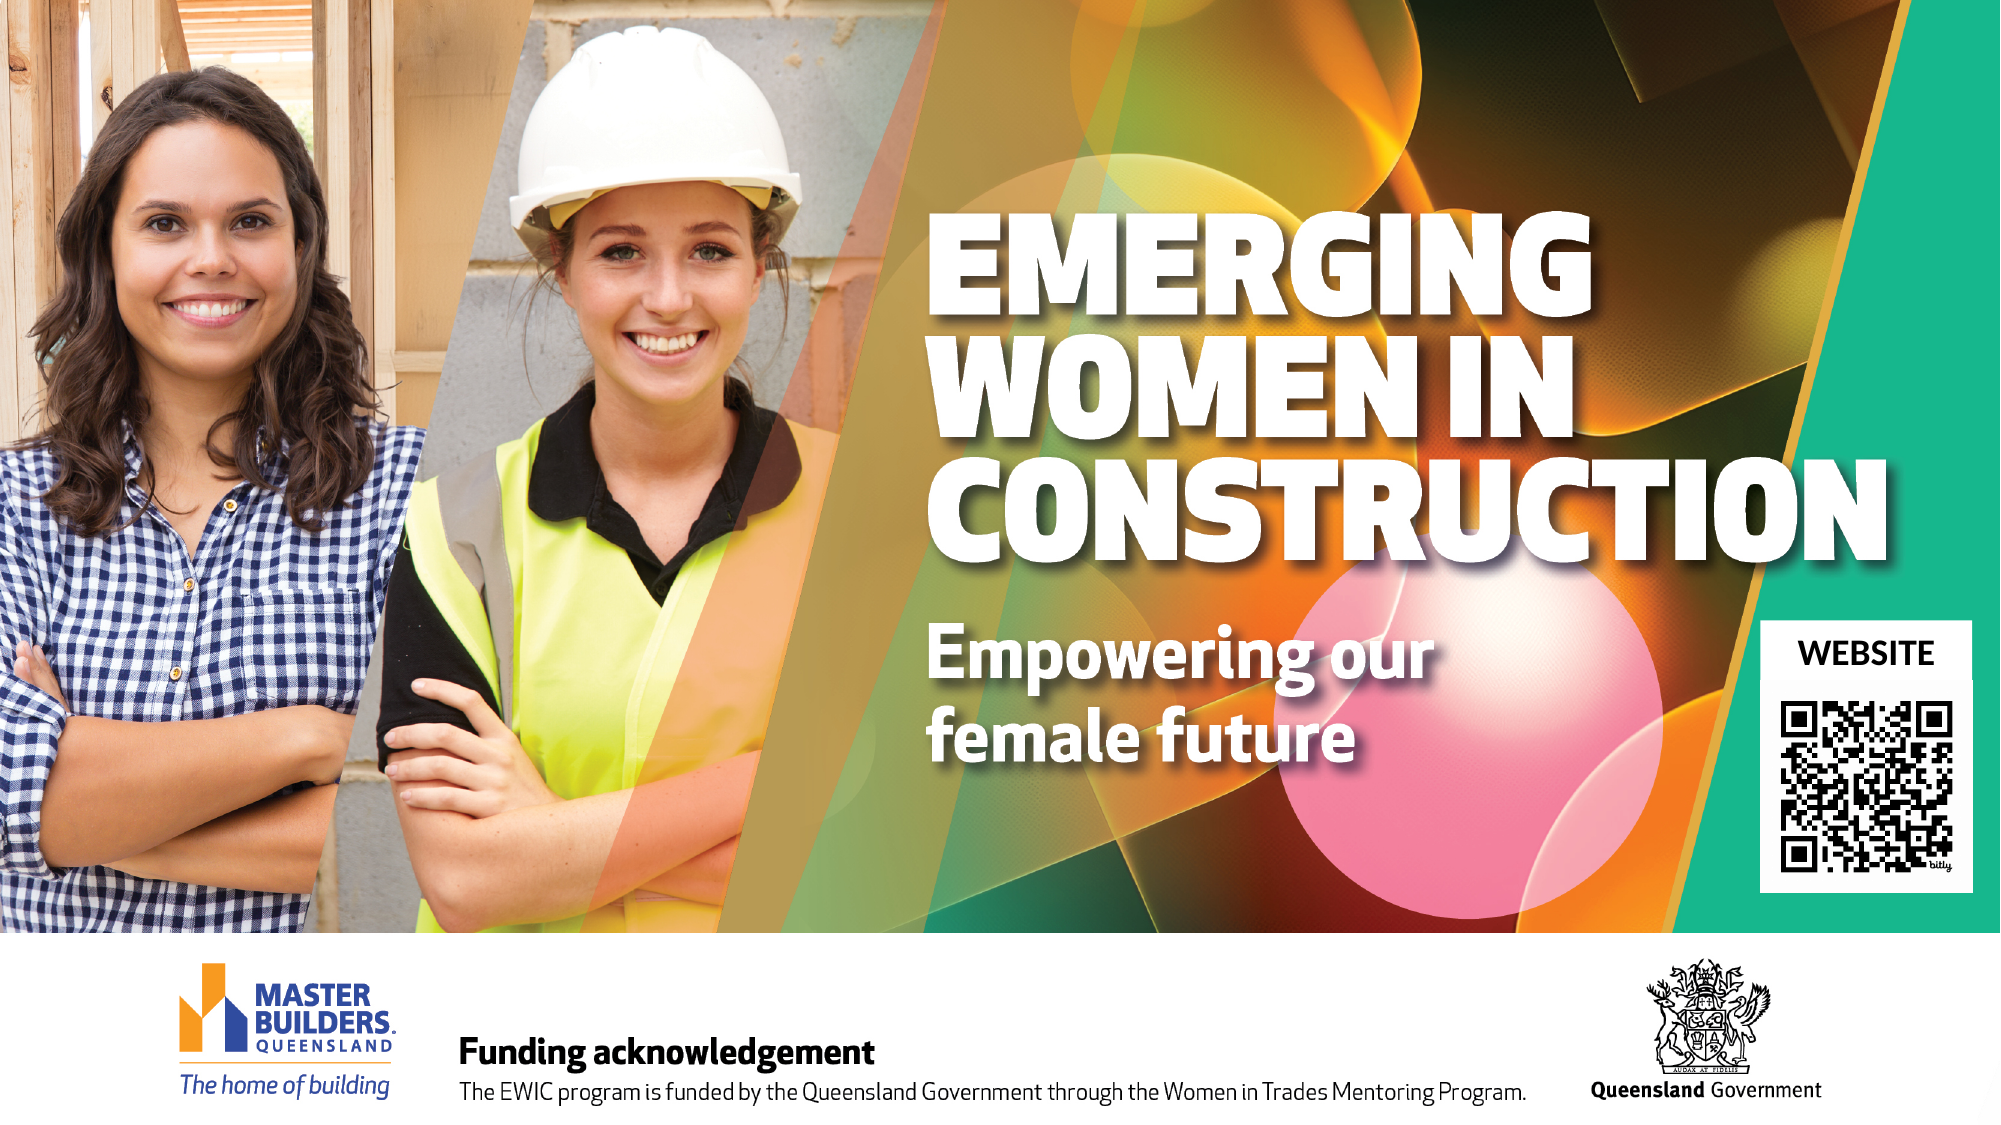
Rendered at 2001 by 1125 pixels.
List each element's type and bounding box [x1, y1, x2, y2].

text_box [1759, 619, 1973, 894]
picture [0, 0, 2000, 1125]
